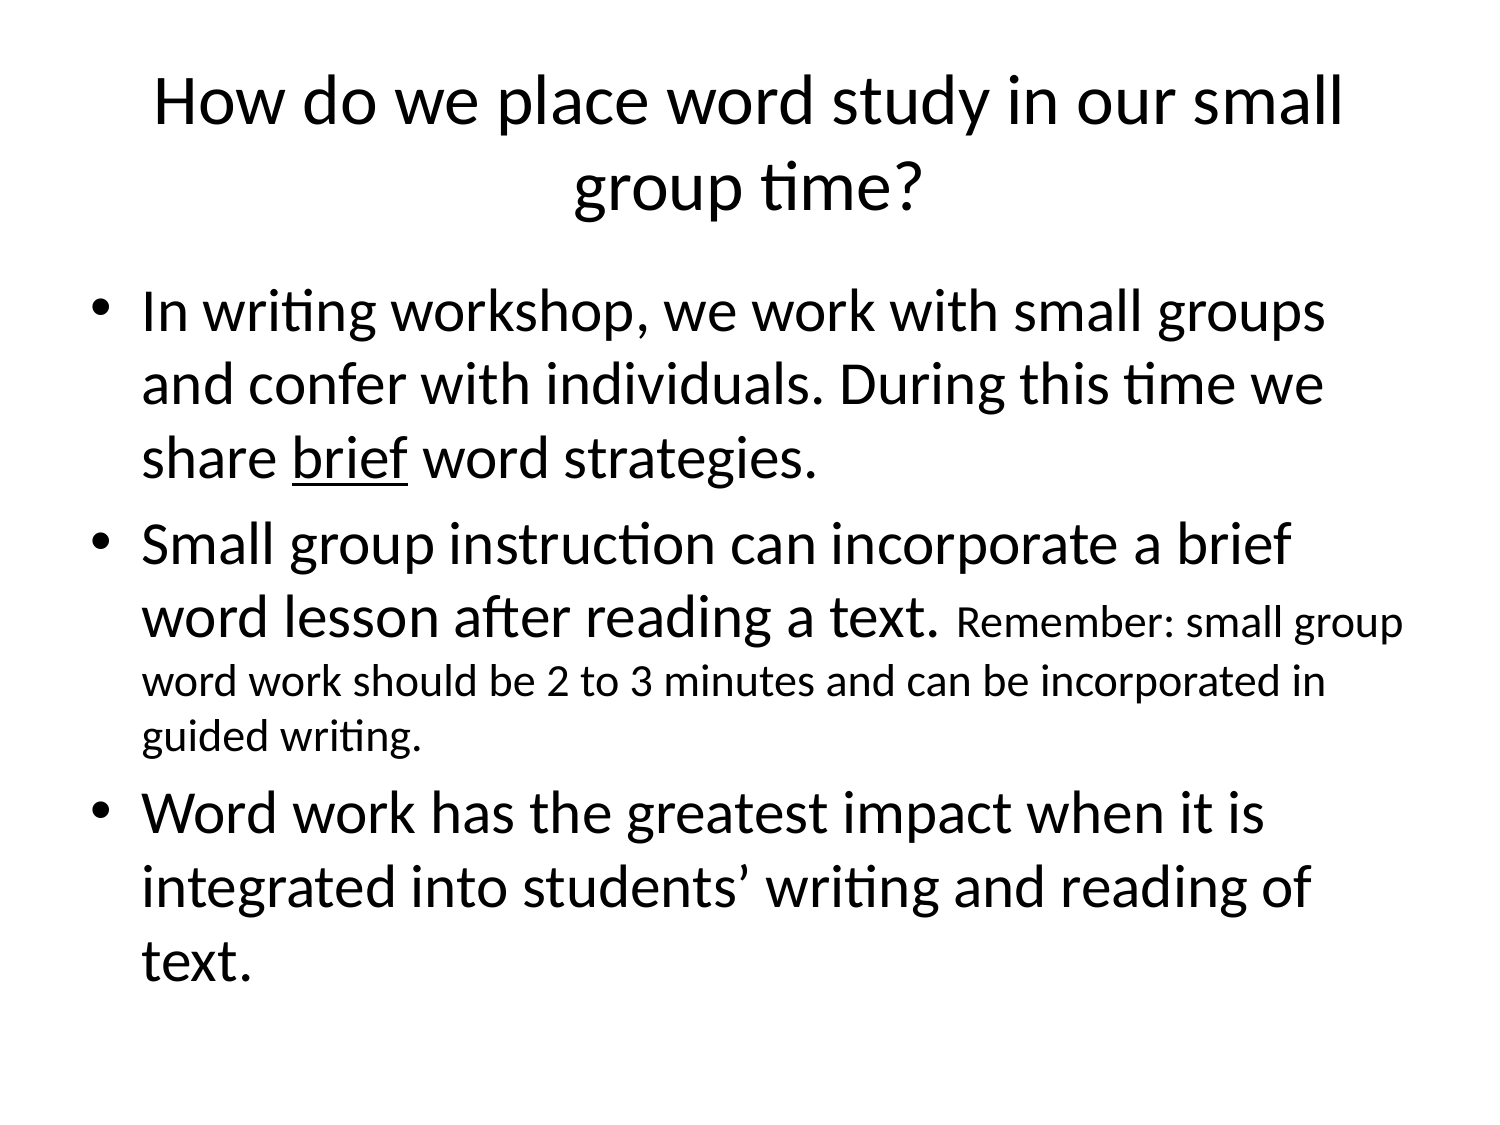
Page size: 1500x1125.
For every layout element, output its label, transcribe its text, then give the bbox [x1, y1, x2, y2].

list In writing workshop, we work with small groups and confer with individuals. During this time we share brief word strategies. Small group instruction can incorporate a brief word lesson after reading a text. Remember: small group word work should be 2 to 3 minutes and can be incorporated in guided writing. Word work has the greatest impact when it is integrated into students’ writing and reading of text. [75, 262, 1425, 1005]
title How do we place word study in our small group time? [75, 45, 1425, 233]
